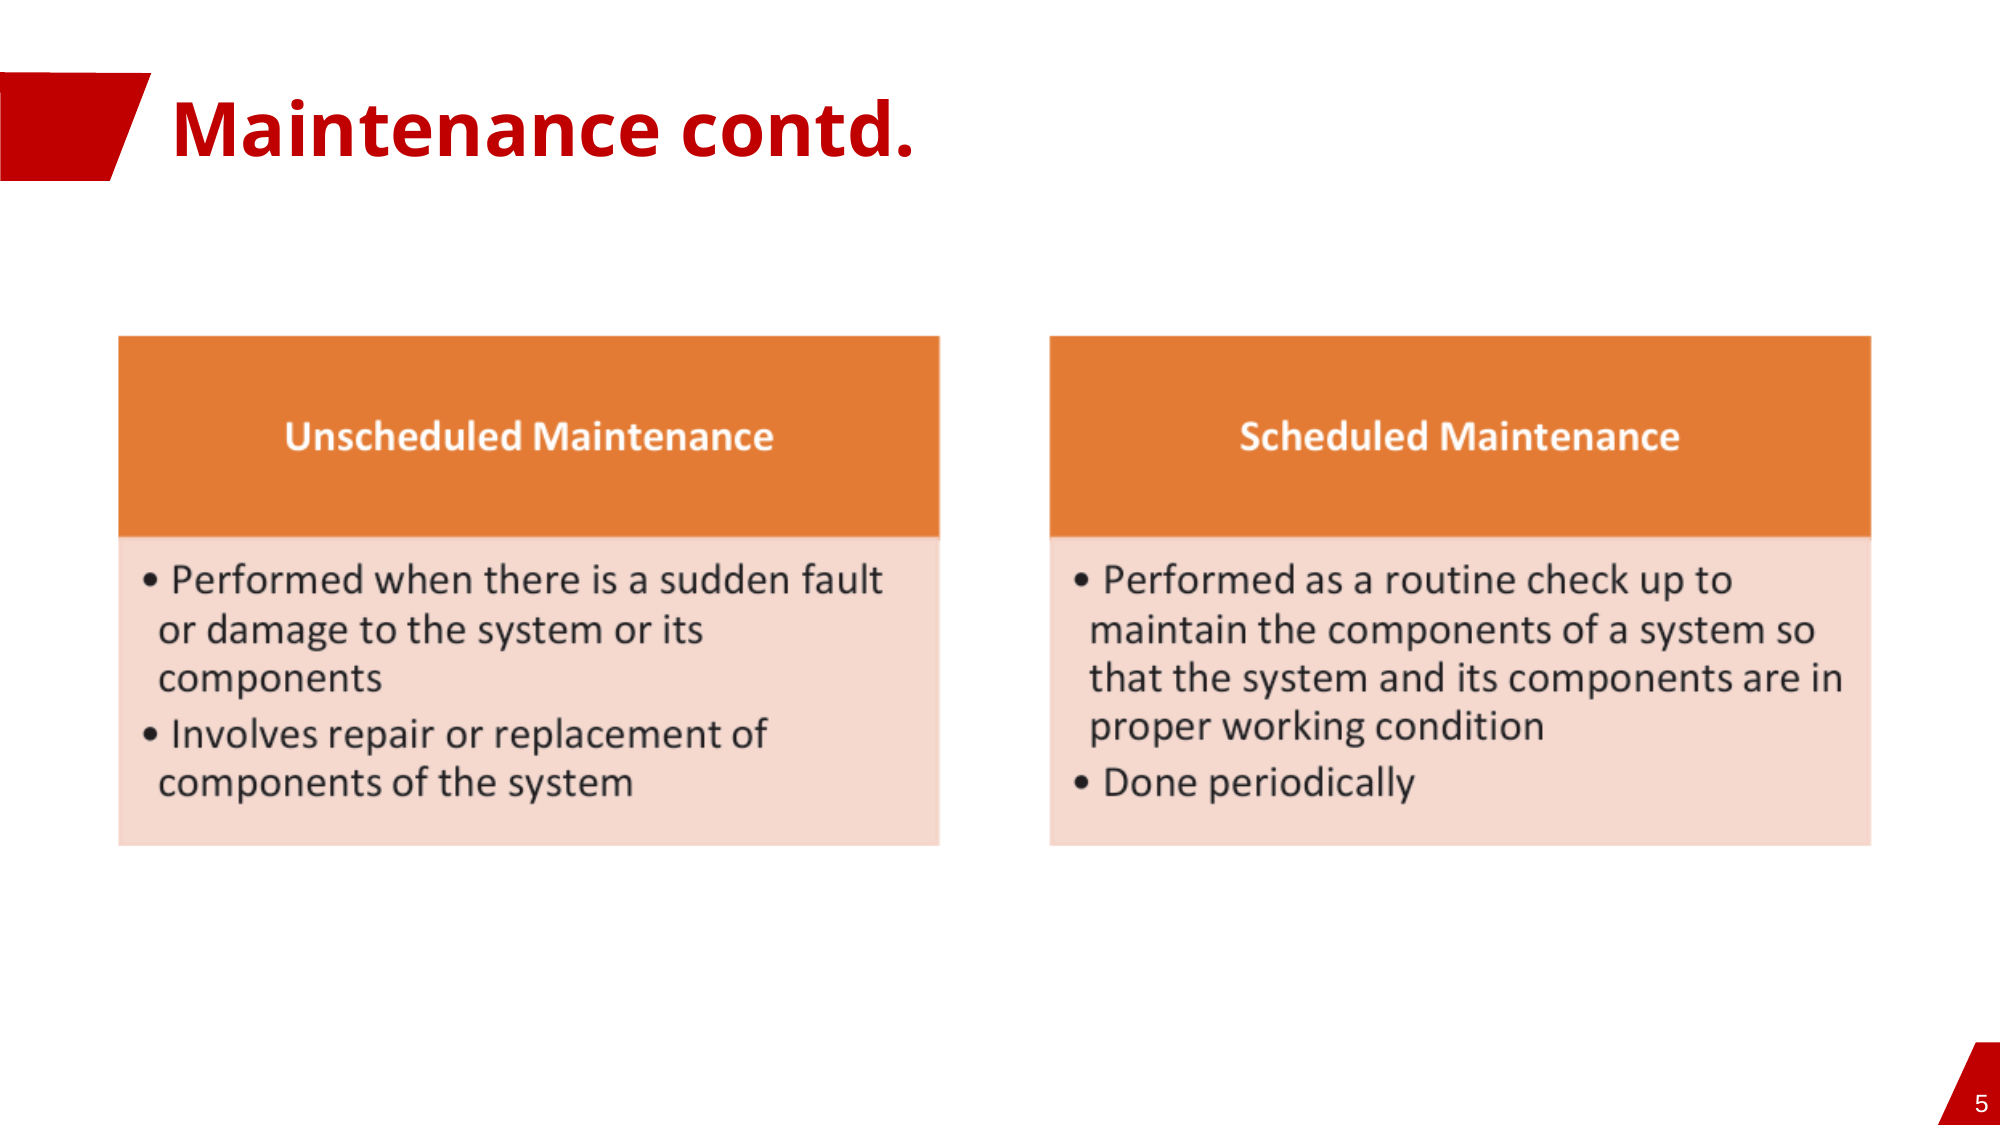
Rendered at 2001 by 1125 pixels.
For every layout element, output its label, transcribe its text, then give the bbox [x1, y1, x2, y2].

slide_number 5 [1662, 1080, 2000, 1125]
picture [101, 317, 1899, 859]
title Maintenance contd. [158, 67, 1885, 198]
